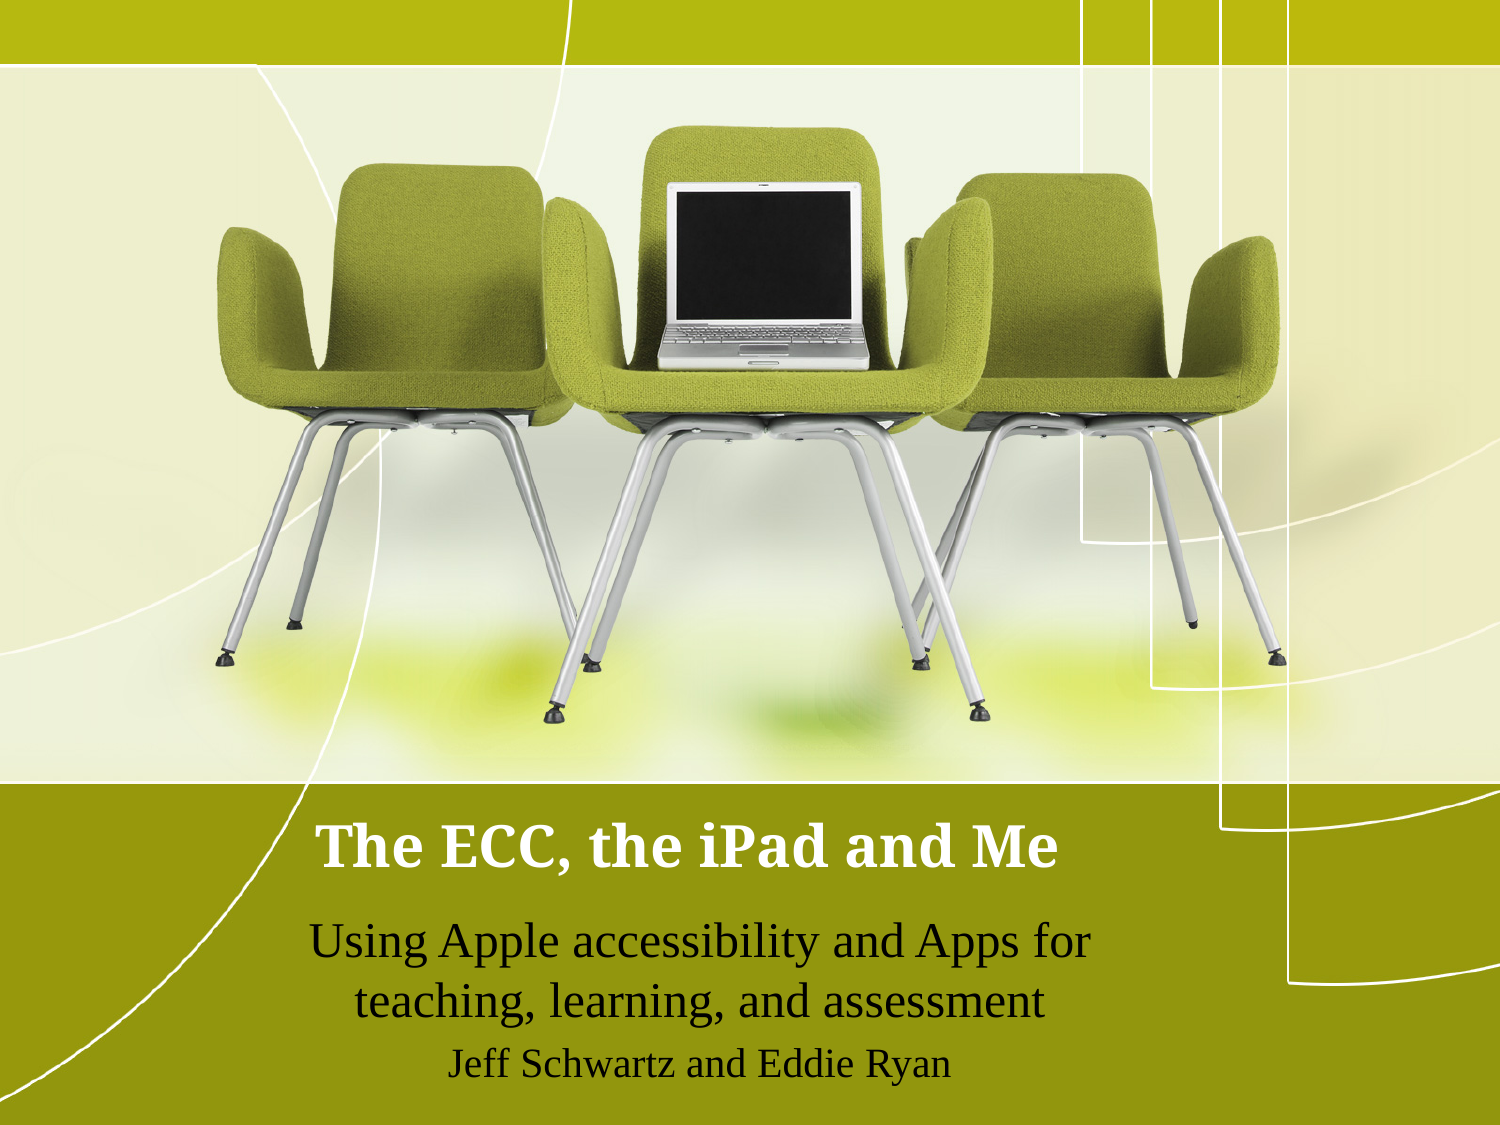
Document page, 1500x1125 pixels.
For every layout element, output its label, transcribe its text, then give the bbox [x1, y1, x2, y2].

picture [0, 0, 1500, 1125]
subtitle Using Apple accessibility and Apps for teaching, learning, and assessment Jeff Schwartz and Eddie Ryan [237, 899, 1163, 1101]
title The ECC, the iPad and Me [299, 774, 1176, 913]
